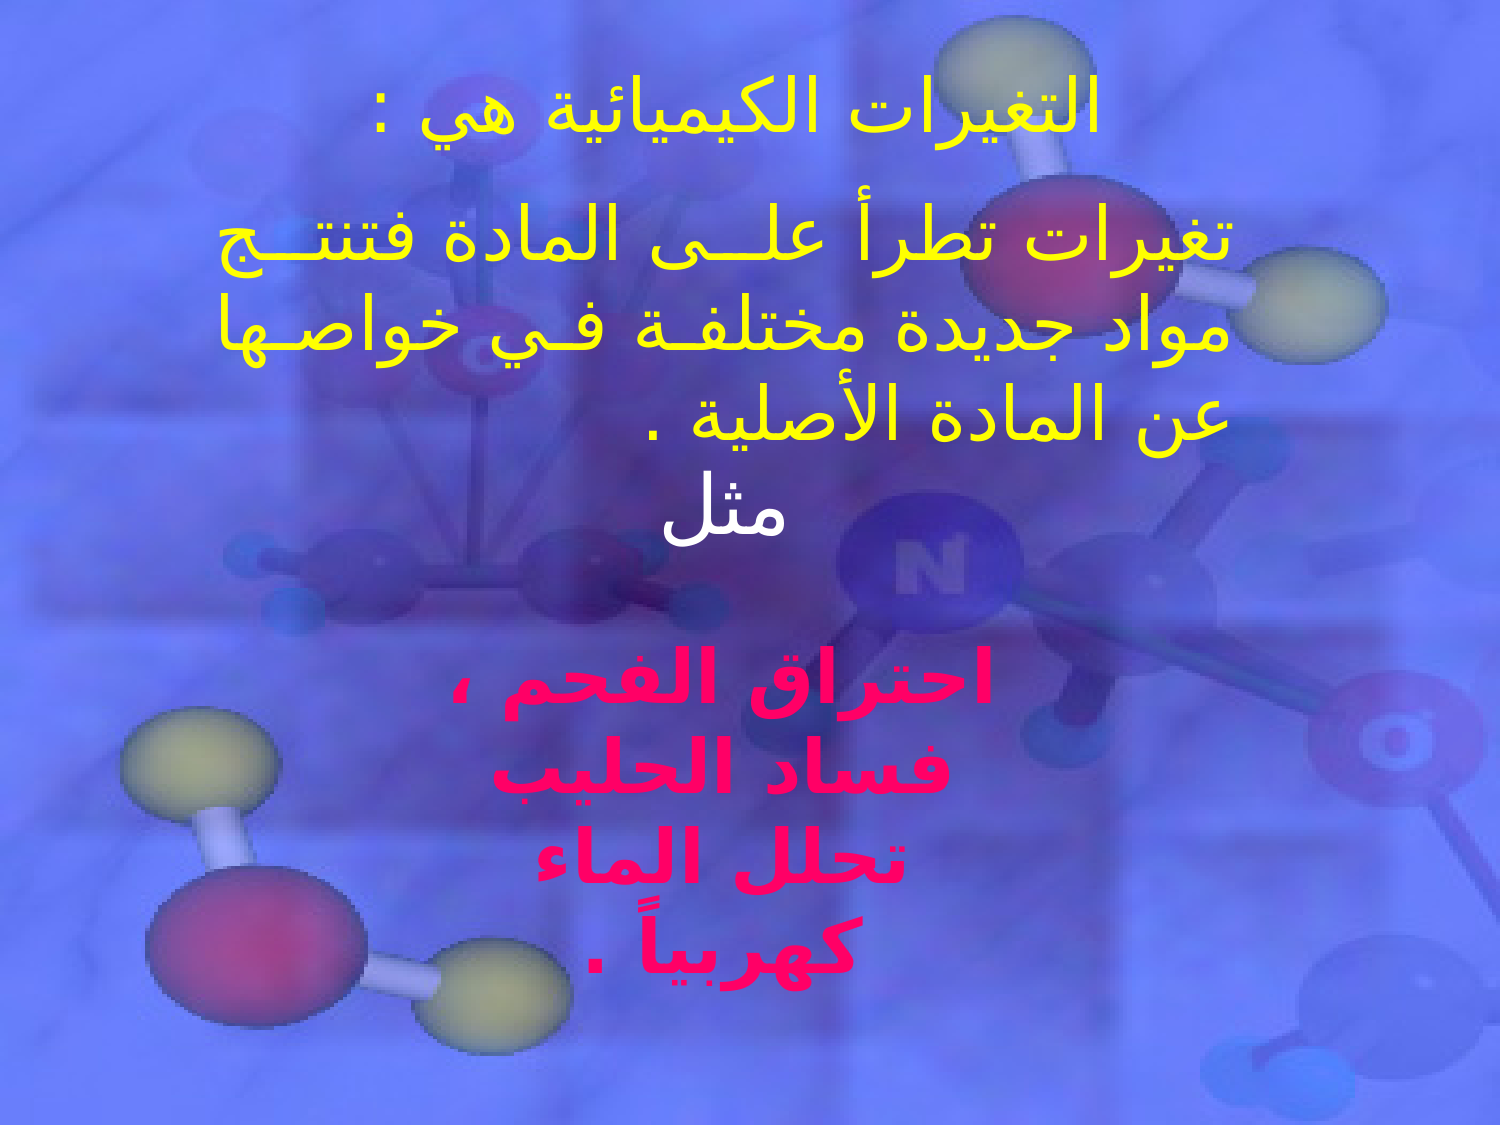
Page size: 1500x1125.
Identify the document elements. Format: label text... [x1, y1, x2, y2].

text_box مثل [631, 463, 845, 559]
text_box التغيرات الكيميائية هي : تغيرات تطرأ على المادة فتنتج مواد جديدة مختلفة في خواصها عن المادة الأصلية . [199, 50, 1250, 463]
text_box احتراق الفحم ، فساد الحليب تحلل الماء كهربياً . [372, 621, 1073, 997]
picture [0, 0, 1500, 1125]
